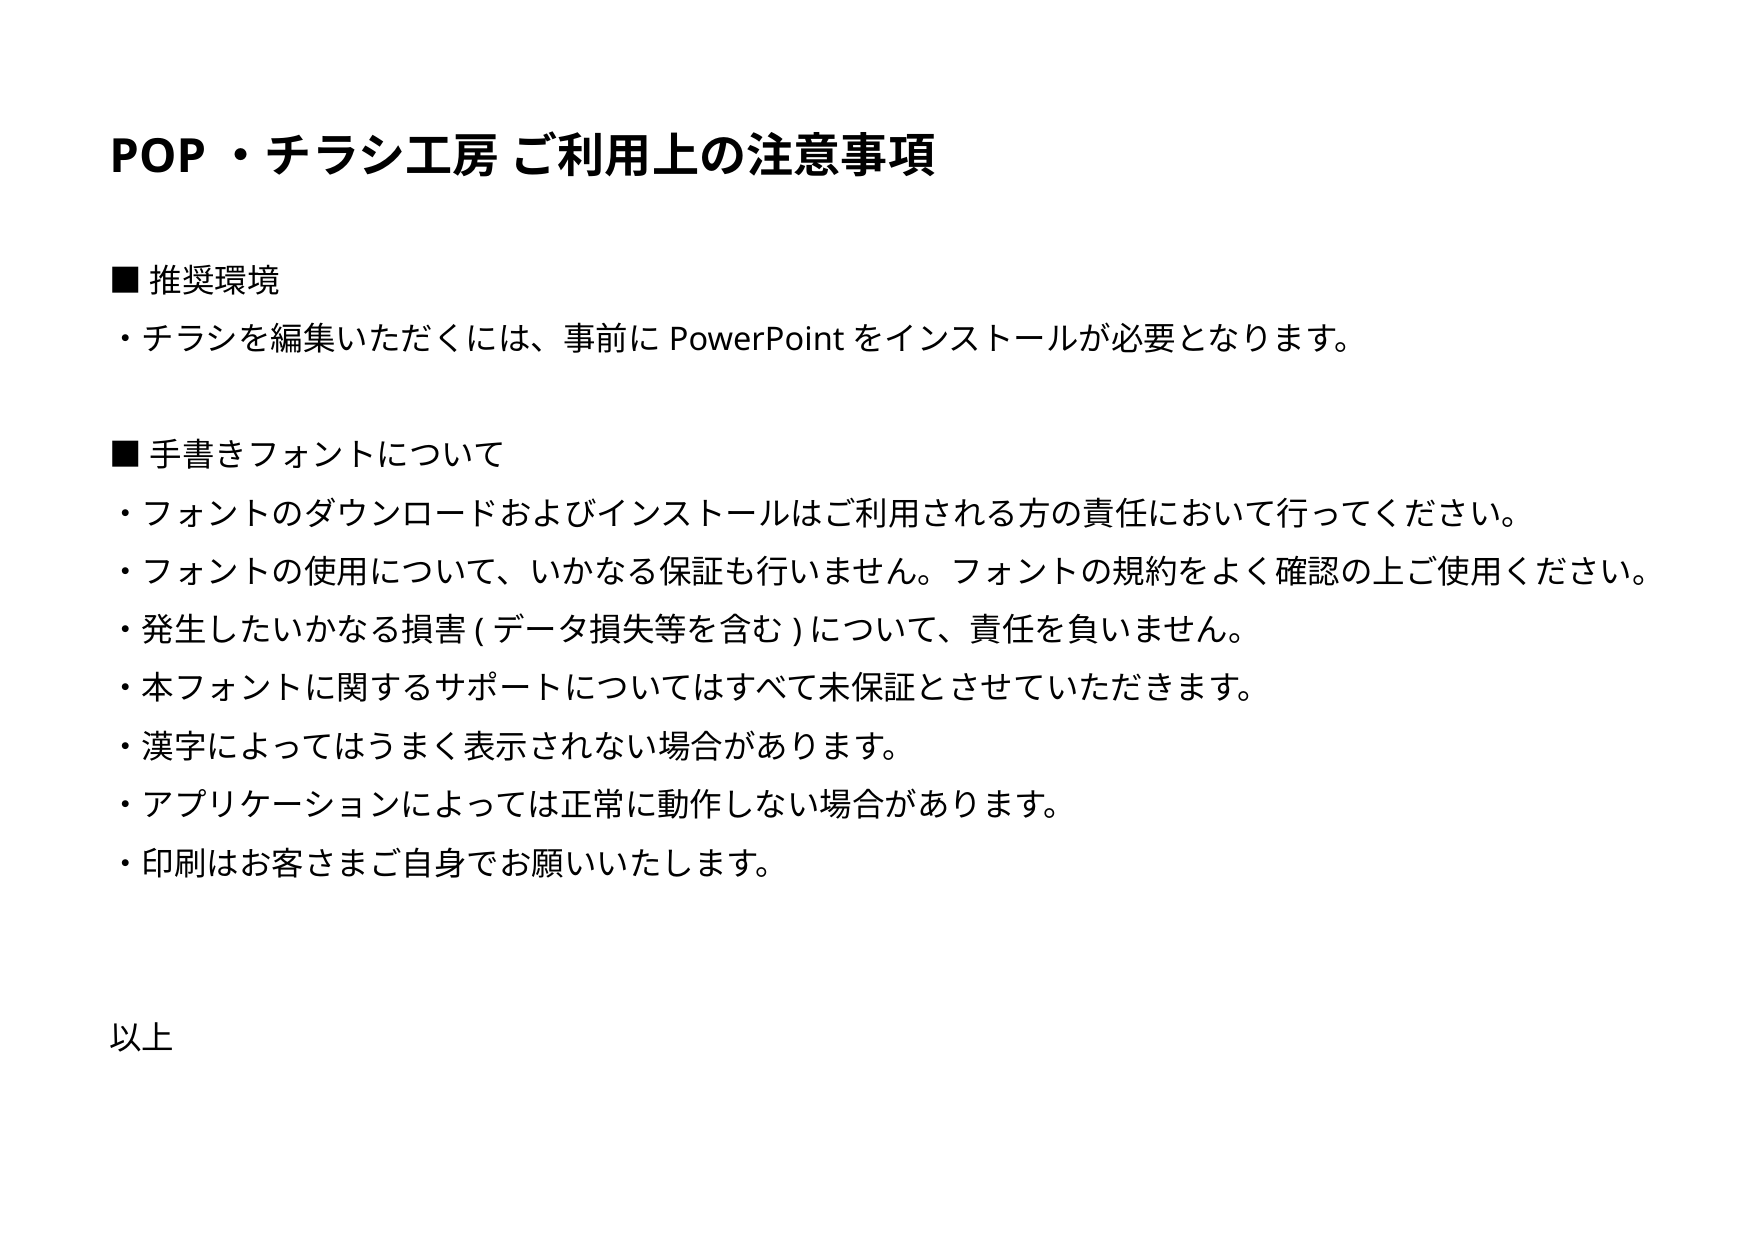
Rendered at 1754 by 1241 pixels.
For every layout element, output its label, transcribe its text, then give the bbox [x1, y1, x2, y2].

text_box POP・チラシ工房 ご利用上の注意事項 ■推奨環境 ・チラシを編集いただくには、事前にPowerPointをインストールが必要となります。 ■手書きフォントについて ・フォントのダウンロードおよびインストールはご利用される方の責任において行ってください。 ・フォントの使用について、いかなる保証も行いません。フォントの規約をよく確認の上ご使用ください。 ・発生したいかなる損害(データ損失等を含む)について、責任を負いません。 ・本フォントに関するサポートについてはすべて未保証とさせていただきます。 ・漢字によってはうまく表示されない場合があります。 ・アプリケーションによっては正常に動作しない場合があります。 ・印刷はお客さまご自身でお願いいたします。 以上 [94, 89, 1705, 1154]
